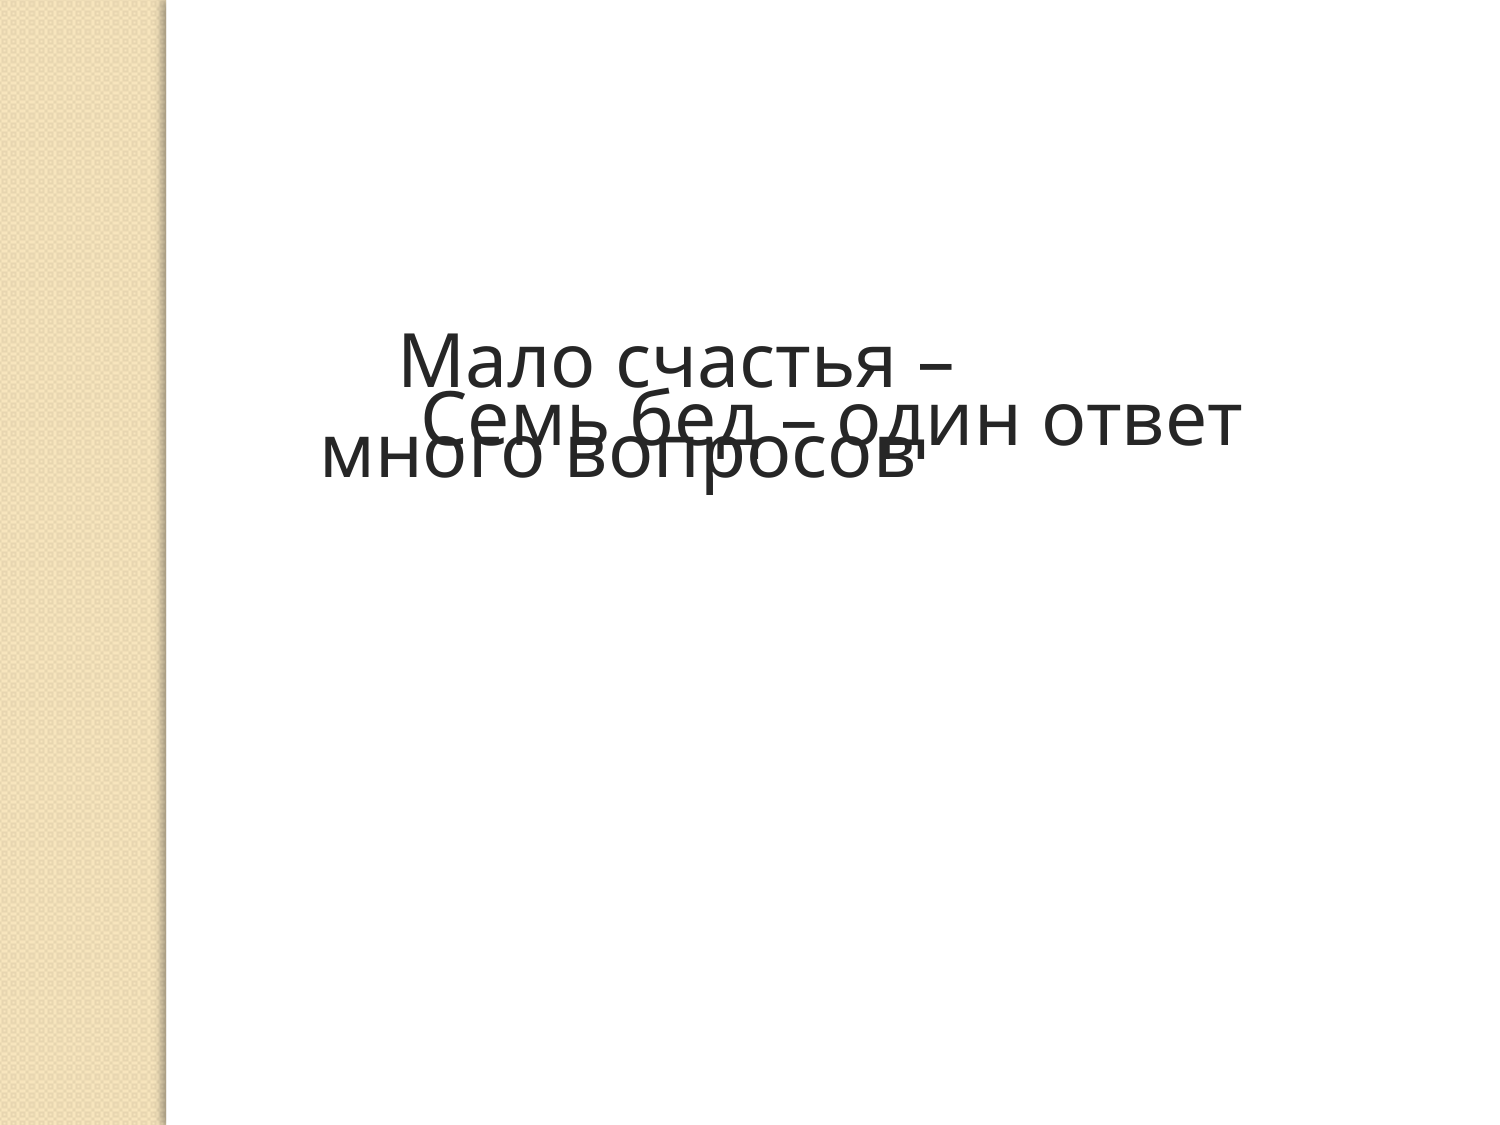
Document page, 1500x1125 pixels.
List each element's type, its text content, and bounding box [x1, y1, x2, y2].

text_box Мало счастья – много вопросов [246, 304, 1465, 447]
text_box Семь бед – один ответ [292, 363, 1371, 505]
